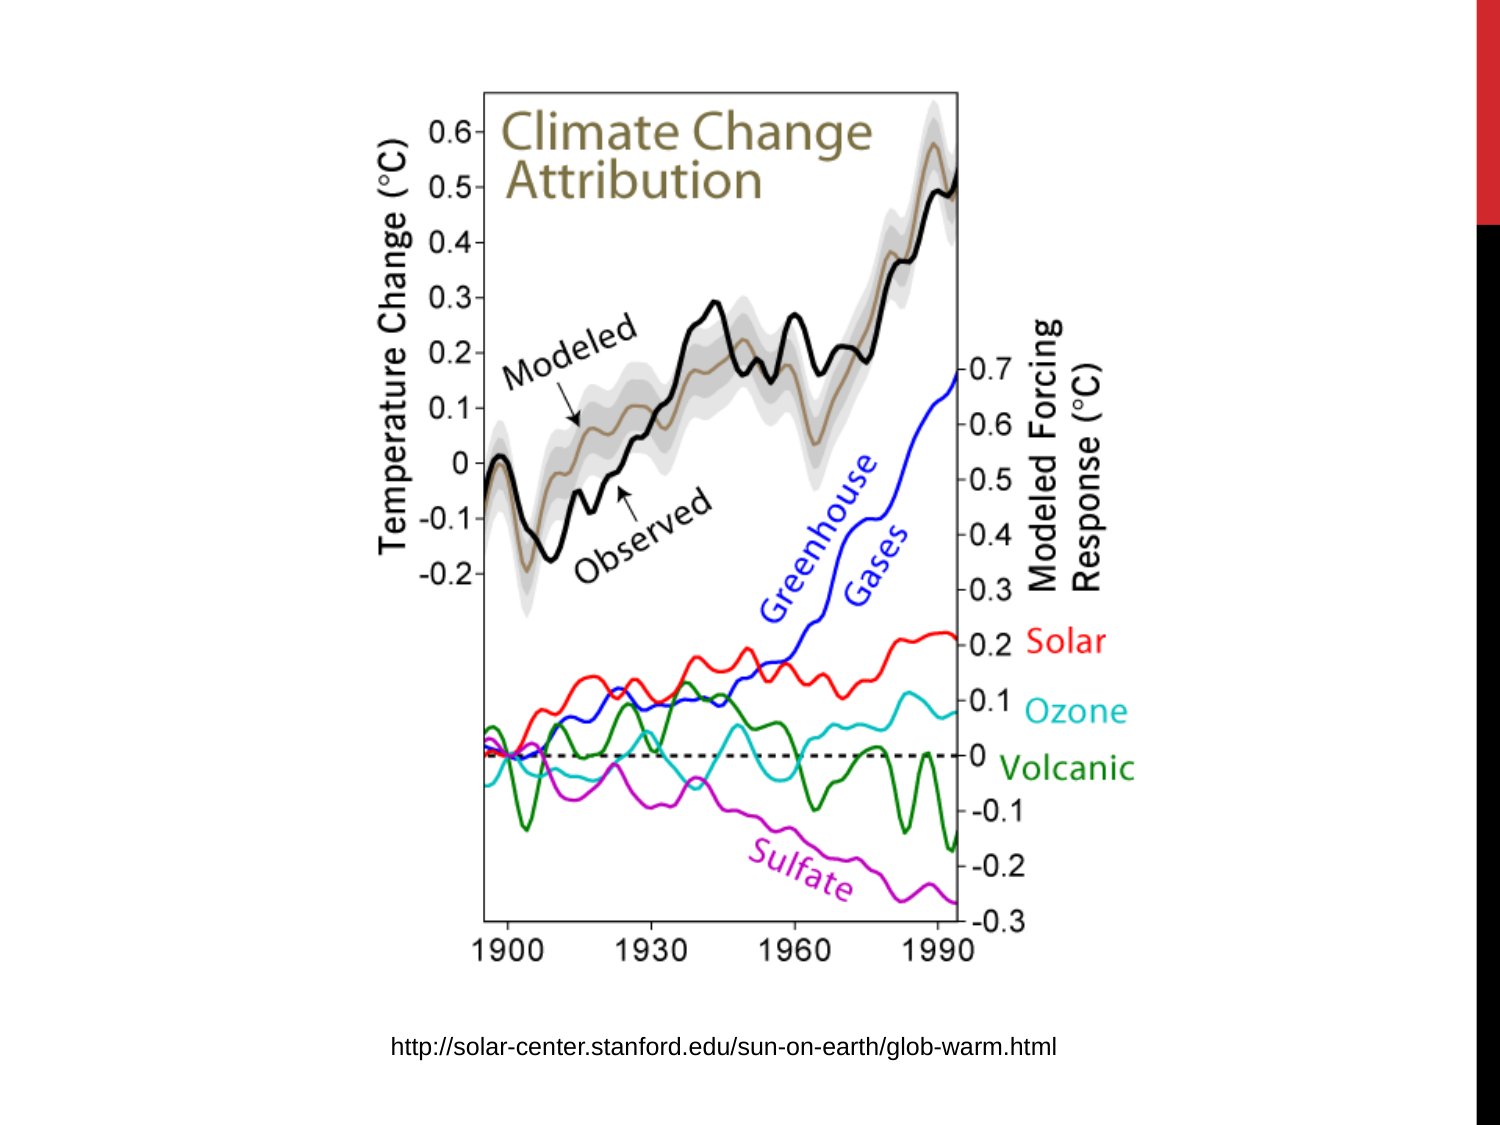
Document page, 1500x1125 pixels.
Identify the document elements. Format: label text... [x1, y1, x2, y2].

text_box http://solar-center.stanford.edu/sun-on-earth/glob-warm.html [375, 1023, 1126, 1068]
picture [359, 77, 1142, 974]
